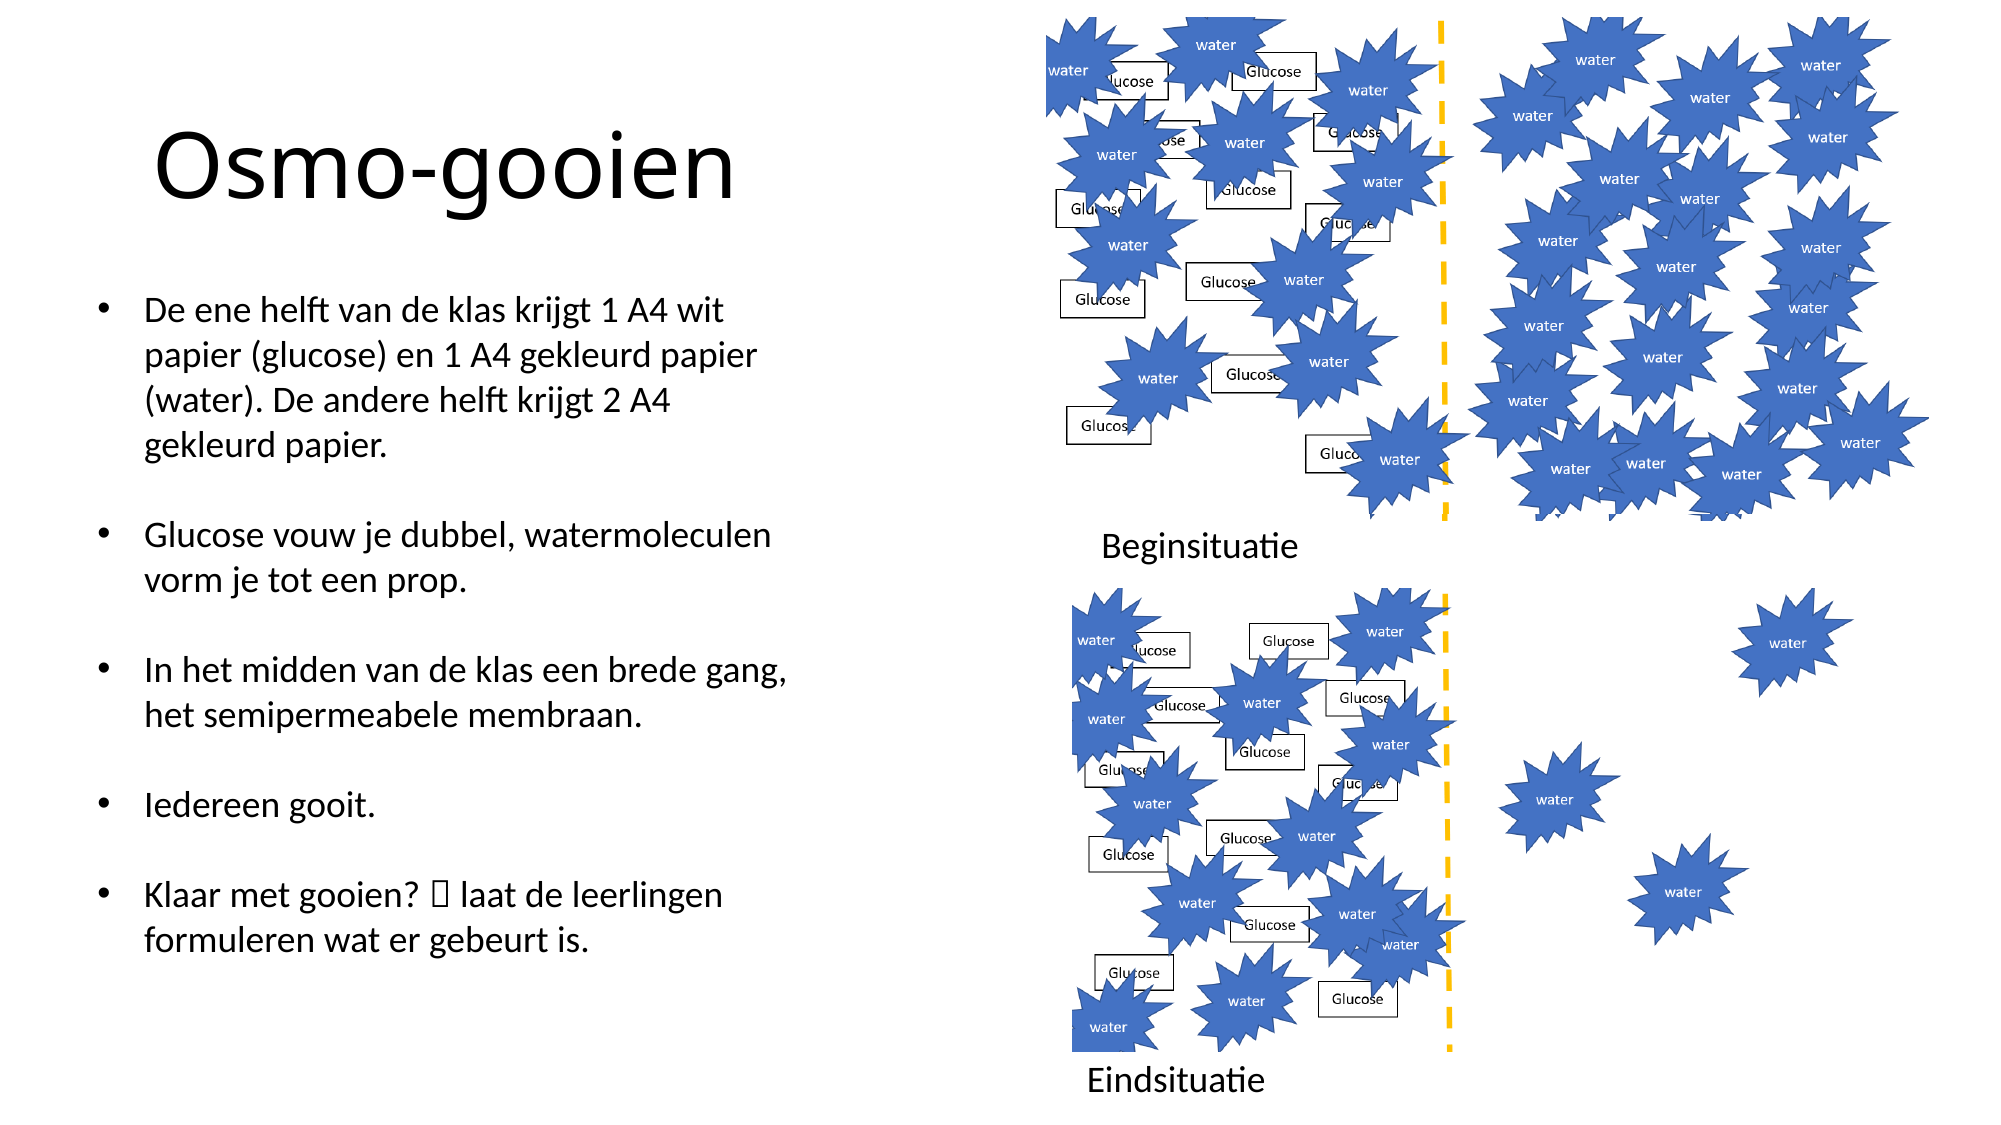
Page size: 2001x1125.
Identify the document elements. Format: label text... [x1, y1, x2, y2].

text_box Eindsituatie [1072, 1052, 1814, 1107]
picture [1046, 17, 1929, 521]
title Osmo-gooien [137, 59, 1046, 278]
text_box Beginsituatie [1086, 521, 1829, 574]
picture [1071, 588, 1904, 1052]
text_box De ene helft van de klas krijgt 1 A4 wit papier (glucose) en 1 A4 gekleurd papier (water). De andere helft krijgt 2 A4 gekleurd papier. Glucose vouw je dubbel, watermoleculen vorm je tot een prop. In het midden van de klas een brede gang, het semipermeabele membraan. Iedereen gooit. Klaar met gooien?  laat de leerlingen formuleren wat er gebeurt is. [82, 277, 807, 967]
